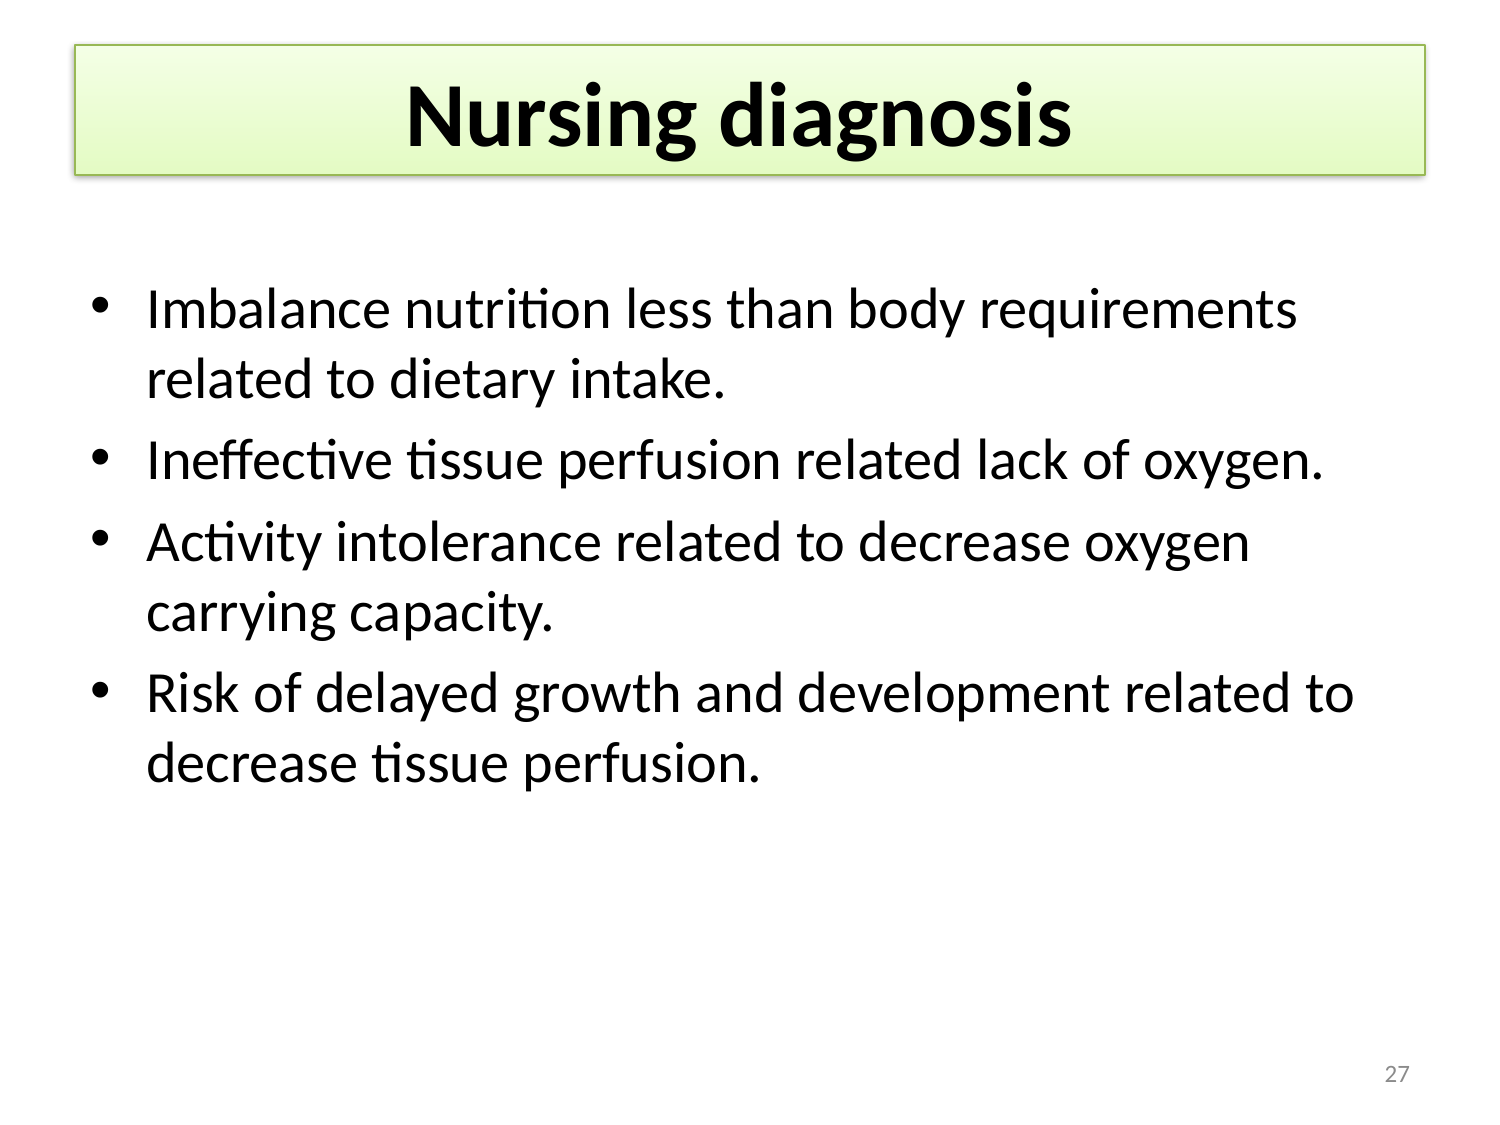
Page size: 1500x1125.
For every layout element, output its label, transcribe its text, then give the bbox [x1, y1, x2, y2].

slide_number 27 [1074, 1042, 1425, 1103]
title Nursing diagnosis [74, 44, 1426, 176]
list Imbalance nutrition less than body requirements related to dietary intake. Ineffective tissue perfusion related lack of oxygen. Activity intolerance related to decrease oxygen carrying capacity. Risk of delayed growth and development related to decrease tissue perfusion. [75, 262, 1425, 1005]
